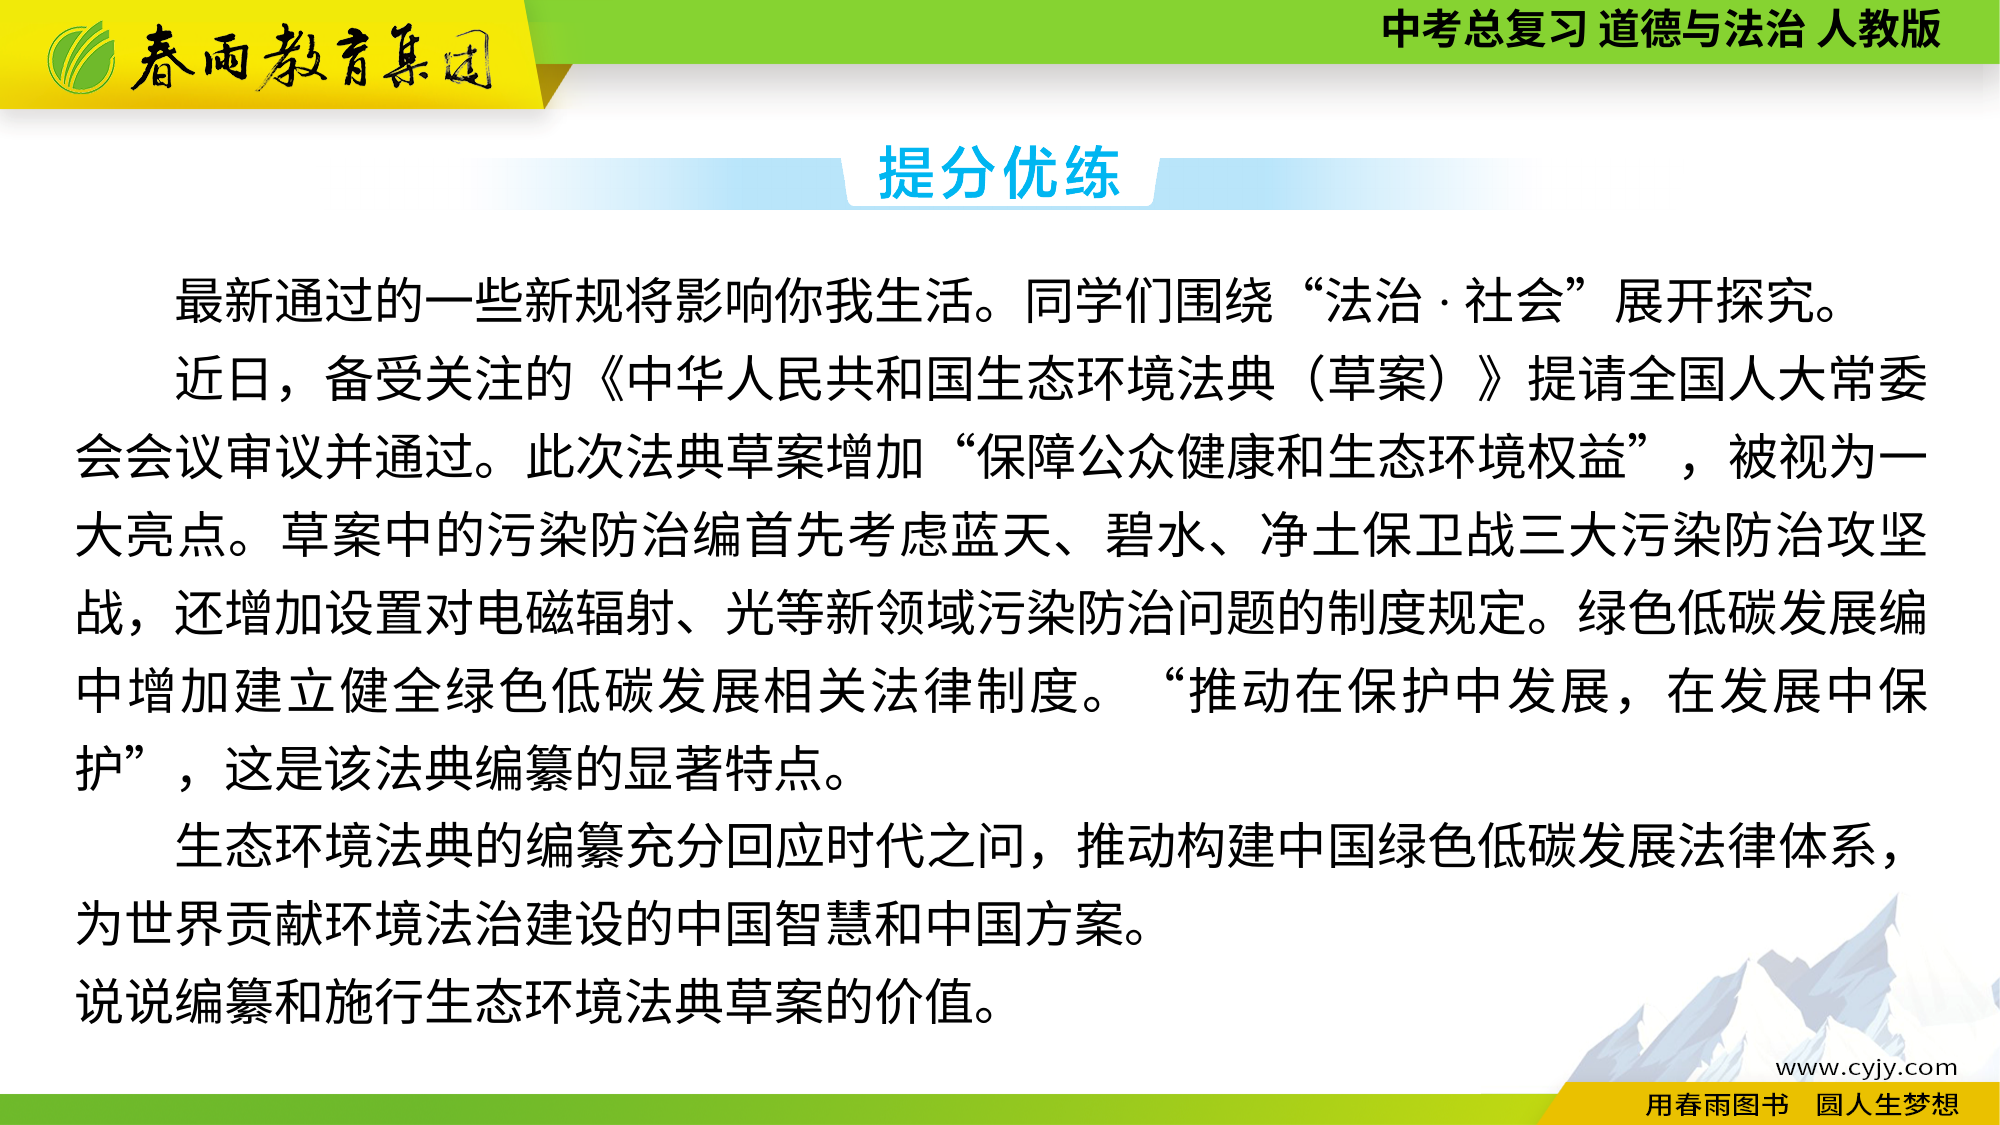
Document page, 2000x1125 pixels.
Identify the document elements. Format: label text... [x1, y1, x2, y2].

picture [0, 0, 2000, 1125]
list 最新通过的一些新规将影响你我生活。同学们围绕“法治·社会”展开探究。 近日，备受关注的《中华人民共和国生态环境法典（草案）》提请全国人大常委会会议审议并通过。此次法典草案增加“保障公众健康和生态环境权益”，被视为一大亮点。草案中的污染防治编首先考虑蓝天、碧水、净土保卫战三大污染防治攻坚战，还增加设置对电磁辐射、光等新领域污染防治问题的制度规定。绿色低碳发展编中增加建立健全绿色低碳发展相关法律制度。“推动在保护中发展，在发展中保护”，这是该法典编纂的显著特点。 生态环境法典的编纂充分回应时代之问，推动构建中国绿色低碳发展法律体系，为世界贡献环境法治建设的中国智慧和中国方案。 说说编纂和施行生态环境法典草案的价值。 [59, 243, 1944, 1039]
